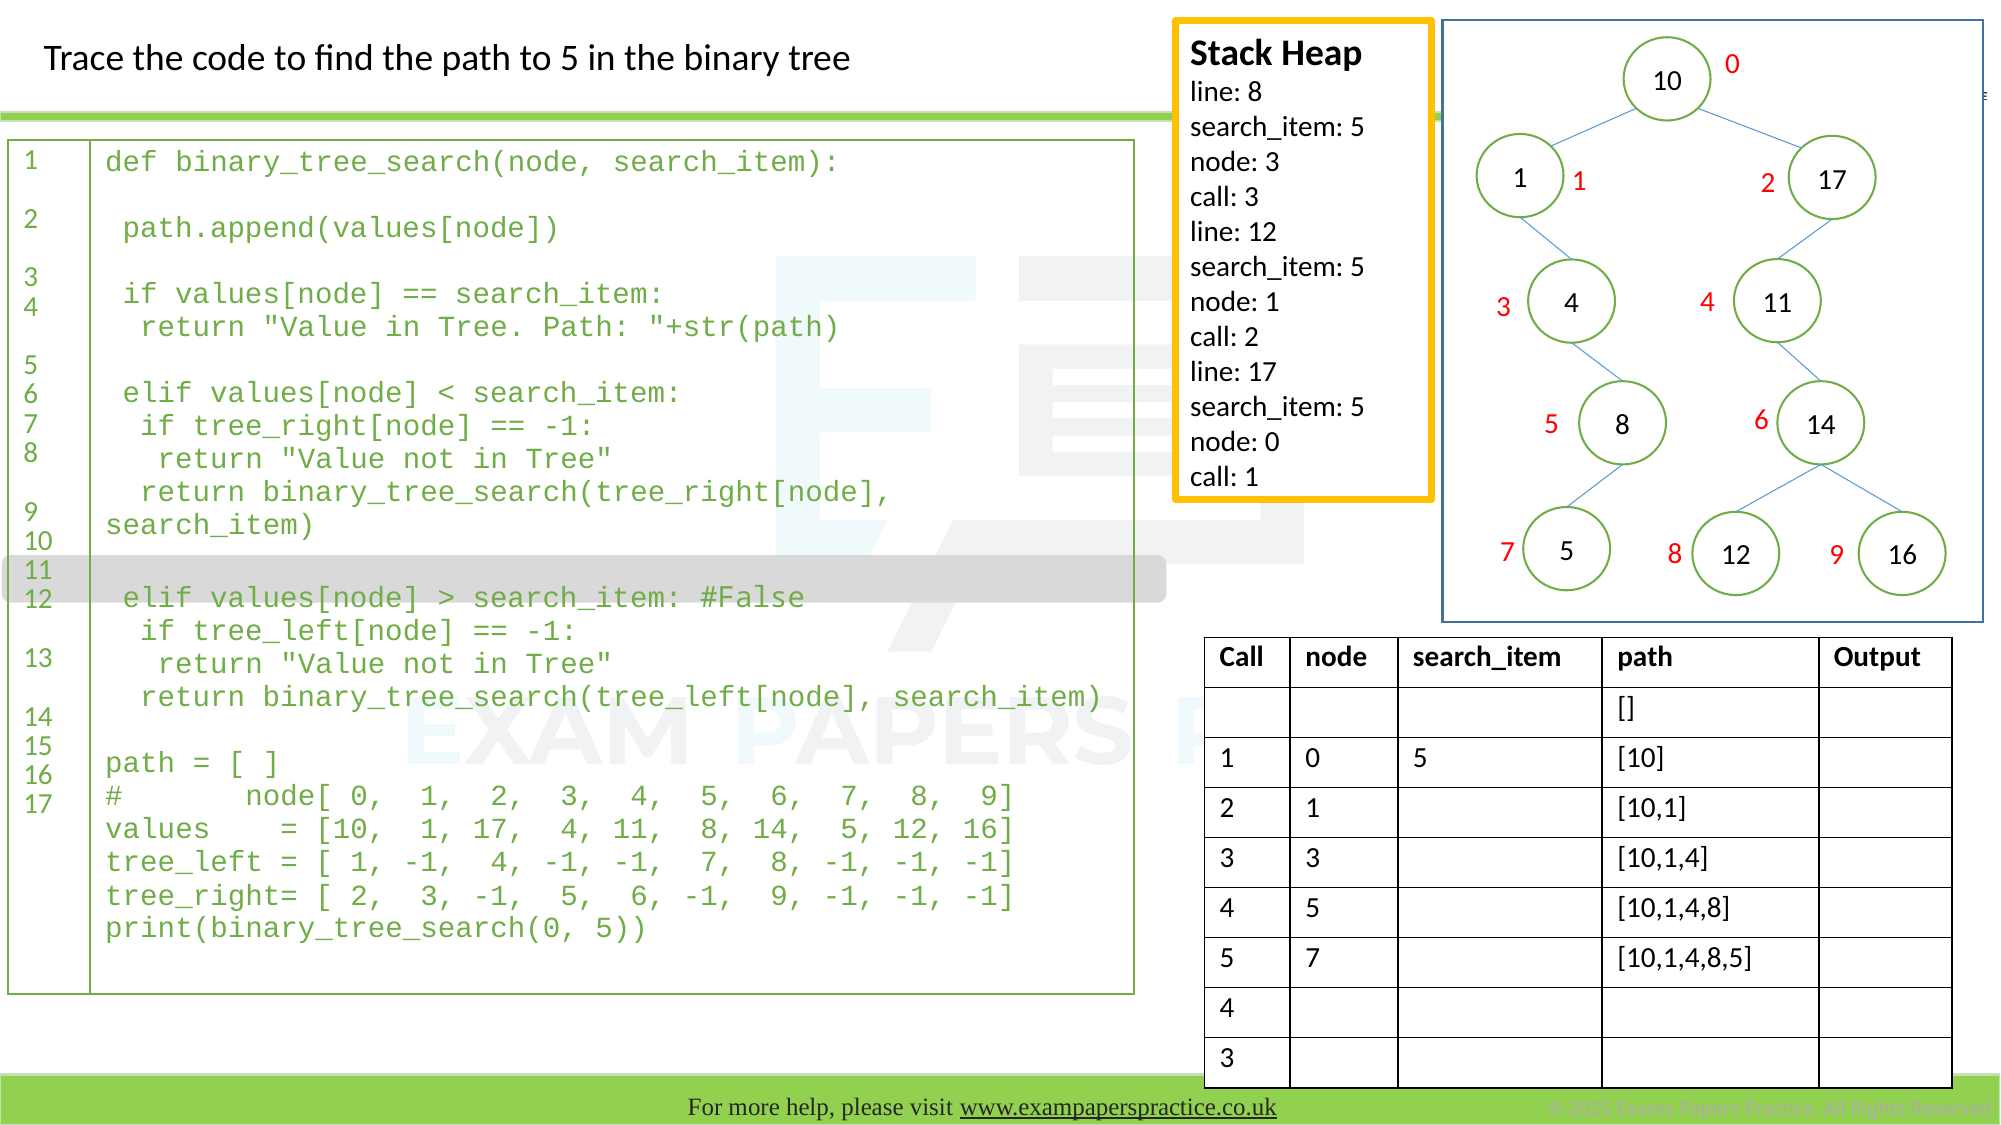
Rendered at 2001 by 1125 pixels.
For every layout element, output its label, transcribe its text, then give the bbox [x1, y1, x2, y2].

text_box Trace the code to find the path to 5 in the binary tree [28, 25, 1072, 86]
table_cell 3 [1291, 838, 1397, 887]
text_box [1135, 555, 1167, 603]
table_cell [1399, 1038, 1601, 1087]
table_cell 5 [1291, 888, 1397, 937]
table_cell [1399, 838, 1601, 887]
text_box [1, 555, 7, 602]
table_cell [1820, 838, 1951, 887]
table_cell [1291, 688, 1397, 737]
table_cell [1820, 688, 1951, 737]
table_cell [1820, 988, 1951, 1037]
table_cell [1820, 738, 1951, 787]
text_box Stack Heap line: 8 search_item: 5 node: 3 call: 3 line: 12 search_item: 5 node: 1 call: 2 line: 17 search_item: 5 node: 0 call: 1 [1175, 20, 1432, 500]
table_cell [1603, 1038, 1818, 1087]
table_cell [10,1,4,8,5] [1603, 938, 1818, 987]
table_cell 3 [1205, 1038, 1289, 1087]
table_cell [1291, 988, 1397, 1037]
table_header def binary_tree_search(node, search_item): path.append(values[node]) if values[node] == search_item: return "Value in Tree. Path: "+str(path) elif values[node] < search_item: if tree_right[node] == -1: return "Value not in Tree" return binary_tree_search(tree_right[node], search_item) elif values[node] > search_item: #False if tree_left[node] == -1: return "Value not in Tree" return binary_tree_search(tree_left[node], search_item) path = [ ] # node[ 0, 1, 2, 3, 4, 5, 6, 7, 8, 9] values = [10, 1, 17, 4, 11, 8, 14, 5, 12, 16] tree_left = [ 1, -1, 4, -1, -1, 7, 8, -1, -1, -1] tree_right= [ 2, 3, -1, 5, 6, -1, 9, -1, -1, -1] print(binary_tree_search(0, 5)) [91, 141, 1133, 993]
table_cell [1205, 688, 1289, 737]
table_cell 7 [1291, 938, 1397, 987]
table_cell [1399, 788, 1601, 837]
table_cell [] [1603, 688, 1818, 737]
table_cell [1820, 938, 1951, 987]
table_cell [1603, 988, 1818, 1037]
table_header 1 2 3 4 5 6 7 8 9 10 11 12 13 14 15 16 17 [9, 141, 89, 993]
table_cell [1399, 988, 1601, 1037]
table_cell [1820, 788, 1951, 837]
table_cell [1399, 688, 1601, 737]
table_header Output [1820, 638, 1951, 687]
table_cell [1820, 888, 1951, 937]
table_header node [1291, 638, 1397, 687]
table_header search_item [1399, 638, 1601, 687]
table_cell [1399, 938, 1601, 987]
table_cell 2 [1205, 788, 1289, 837]
table_cell 3 [1205, 838, 1289, 887]
table_cell [1399, 888, 1601, 937]
table_cell [10] [1603, 738, 1818, 787]
table_cell 5 [1205, 938, 1289, 987]
table_cell 4 [1205, 888, 1289, 937]
table_header path [1603, 638, 1818, 687]
table_cell [10,1] [1603, 788, 1818, 837]
table_cell 1 [1205, 738, 1289, 787]
table_cell [1820, 1038, 1951, 1087]
table_cell 5 [1399, 738, 1601, 787]
table_header Call [1205, 638, 1289, 687]
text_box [1442, 20, 1984, 623]
table_cell 1 [1291, 788, 1397, 837]
table_cell [1291, 1038, 1397, 1087]
table_cell 4 [1205, 988, 1289, 1037]
table_cell 0 [1291, 738, 1397, 787]
table_cell [10,1,4] [1603, 838, 1818, 887]
table_cell [10,1,4,8] [1603, 888, 1818, 937]
